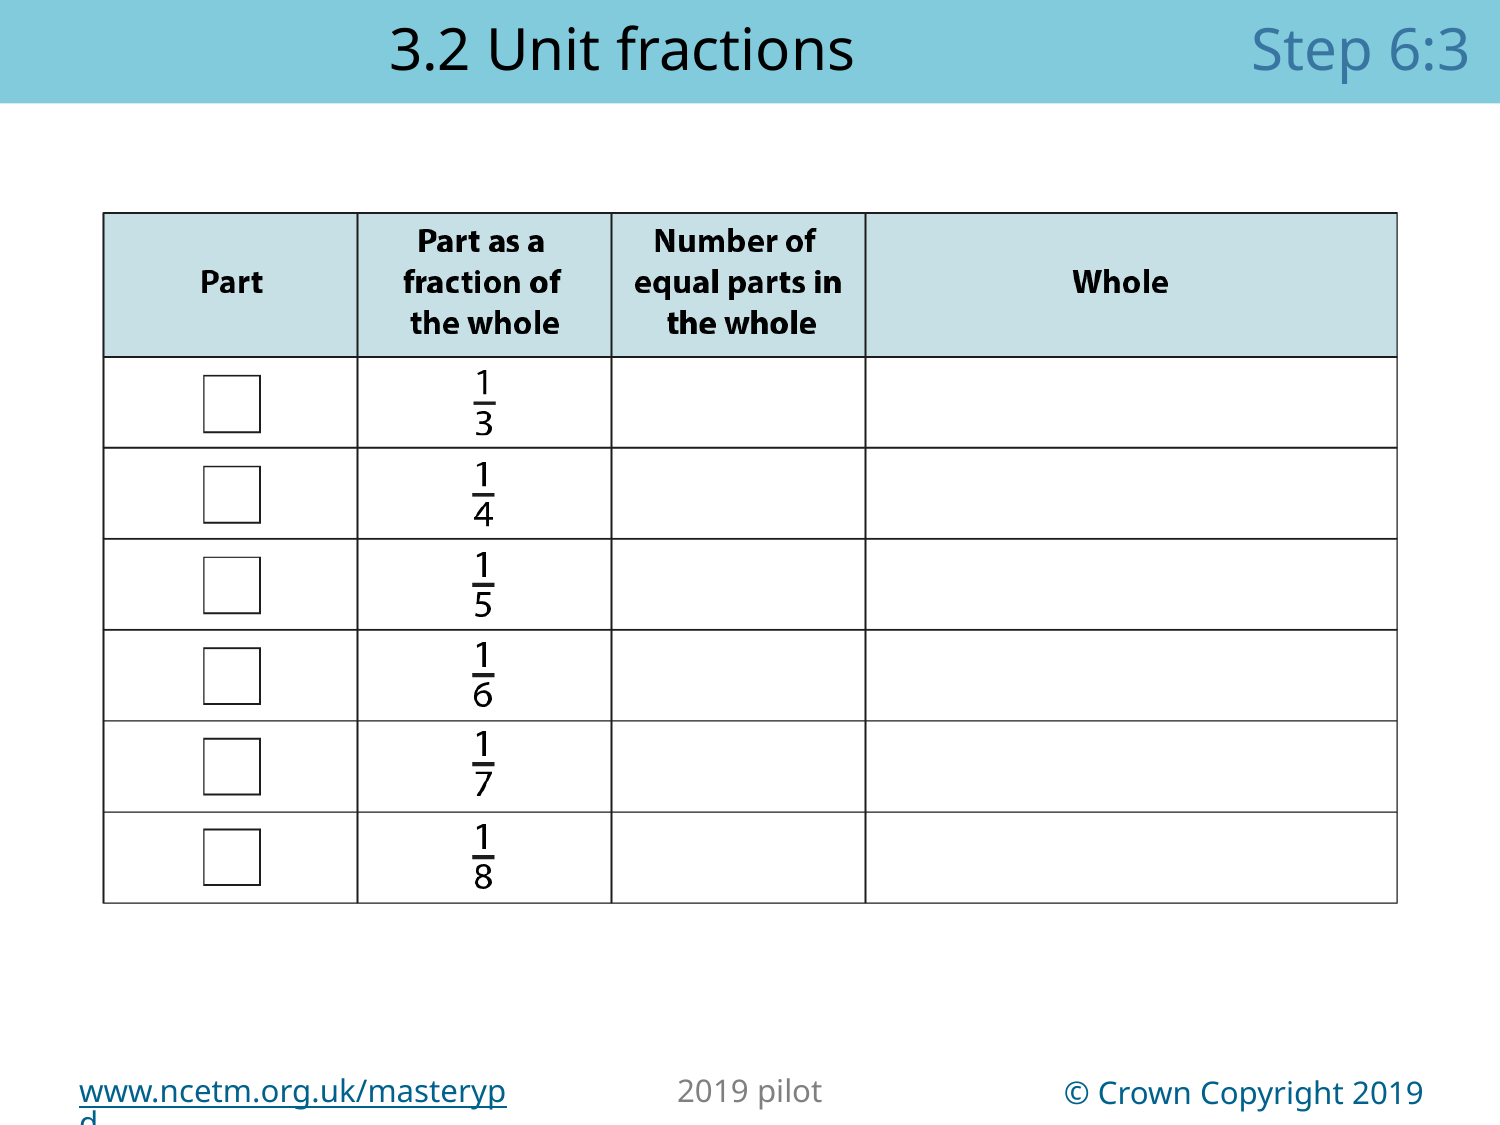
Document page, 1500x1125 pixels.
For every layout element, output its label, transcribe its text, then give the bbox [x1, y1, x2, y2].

picture [102, 211, 1398, 904]
list 3.2 Unit fractions Step 6:3 [0, 0, 1500, 104]
